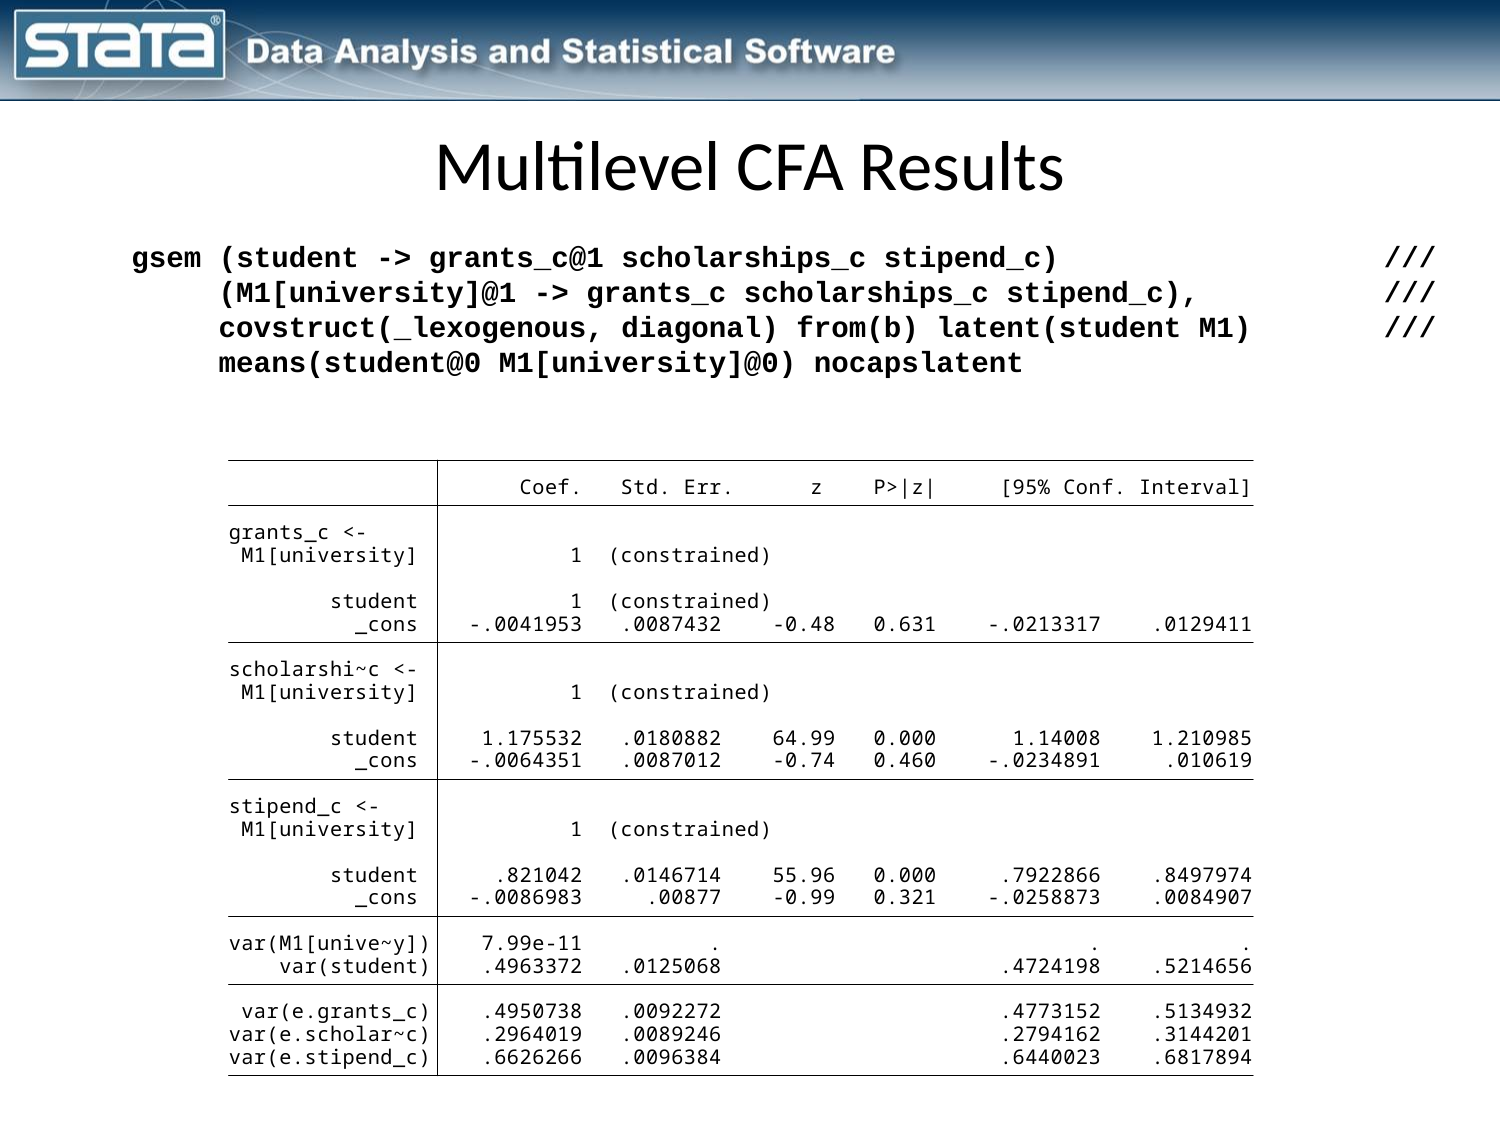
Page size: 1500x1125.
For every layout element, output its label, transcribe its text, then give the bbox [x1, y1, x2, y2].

picture [224, 449, 1263, 1089]
picture [0, 0, 1500, 101]
text_box gsem (student -> grants_c@1 scholarships_c stipend_c) /// (M1[university]@1 -> grants_c scholarships_c stipend_c), /// covstruct(_lexogenous, diagonal) from(b) latent(student M1) /// means(student@0 M1[university]@0) nocapslatent [116, 231, 1469, 386]
title Multilevel CFA Results [75, 112, 1425, 213]
